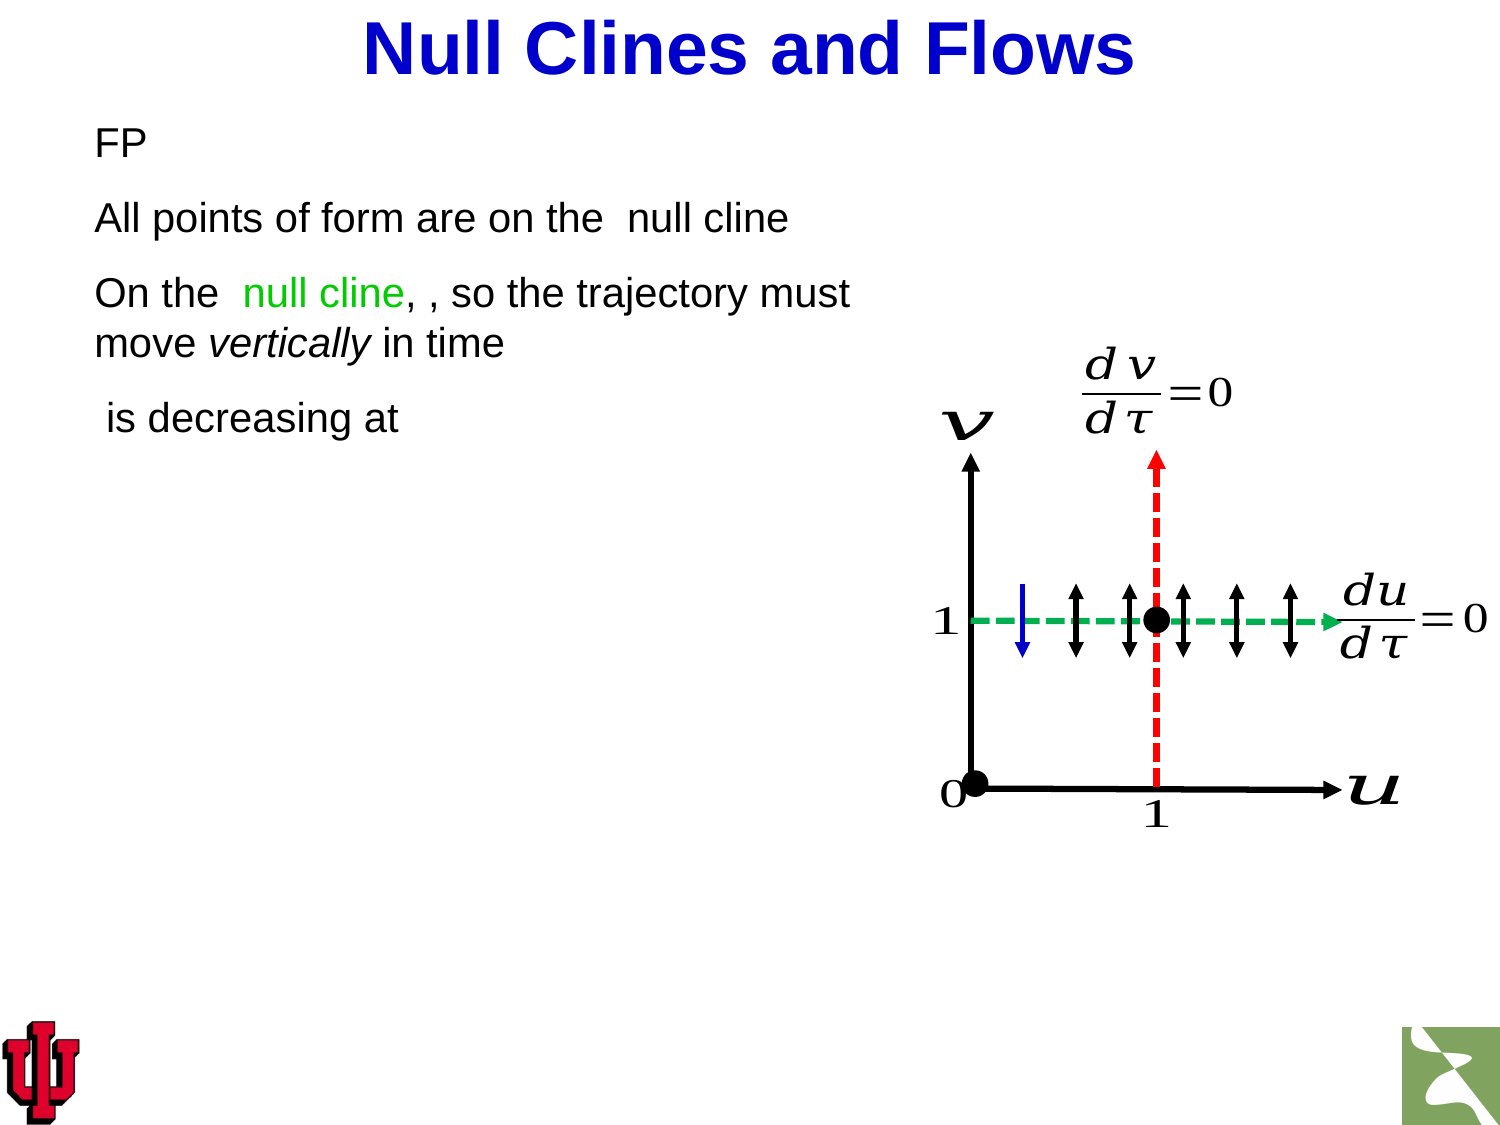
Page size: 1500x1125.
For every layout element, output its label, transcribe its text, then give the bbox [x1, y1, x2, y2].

picture [0, 1020, 80, 1125]
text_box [929, 341, 1490, 838]
picture [1402, 1027, 1500, 1125]
title Null Clines and Flows [0, 0, 1500, 90]
